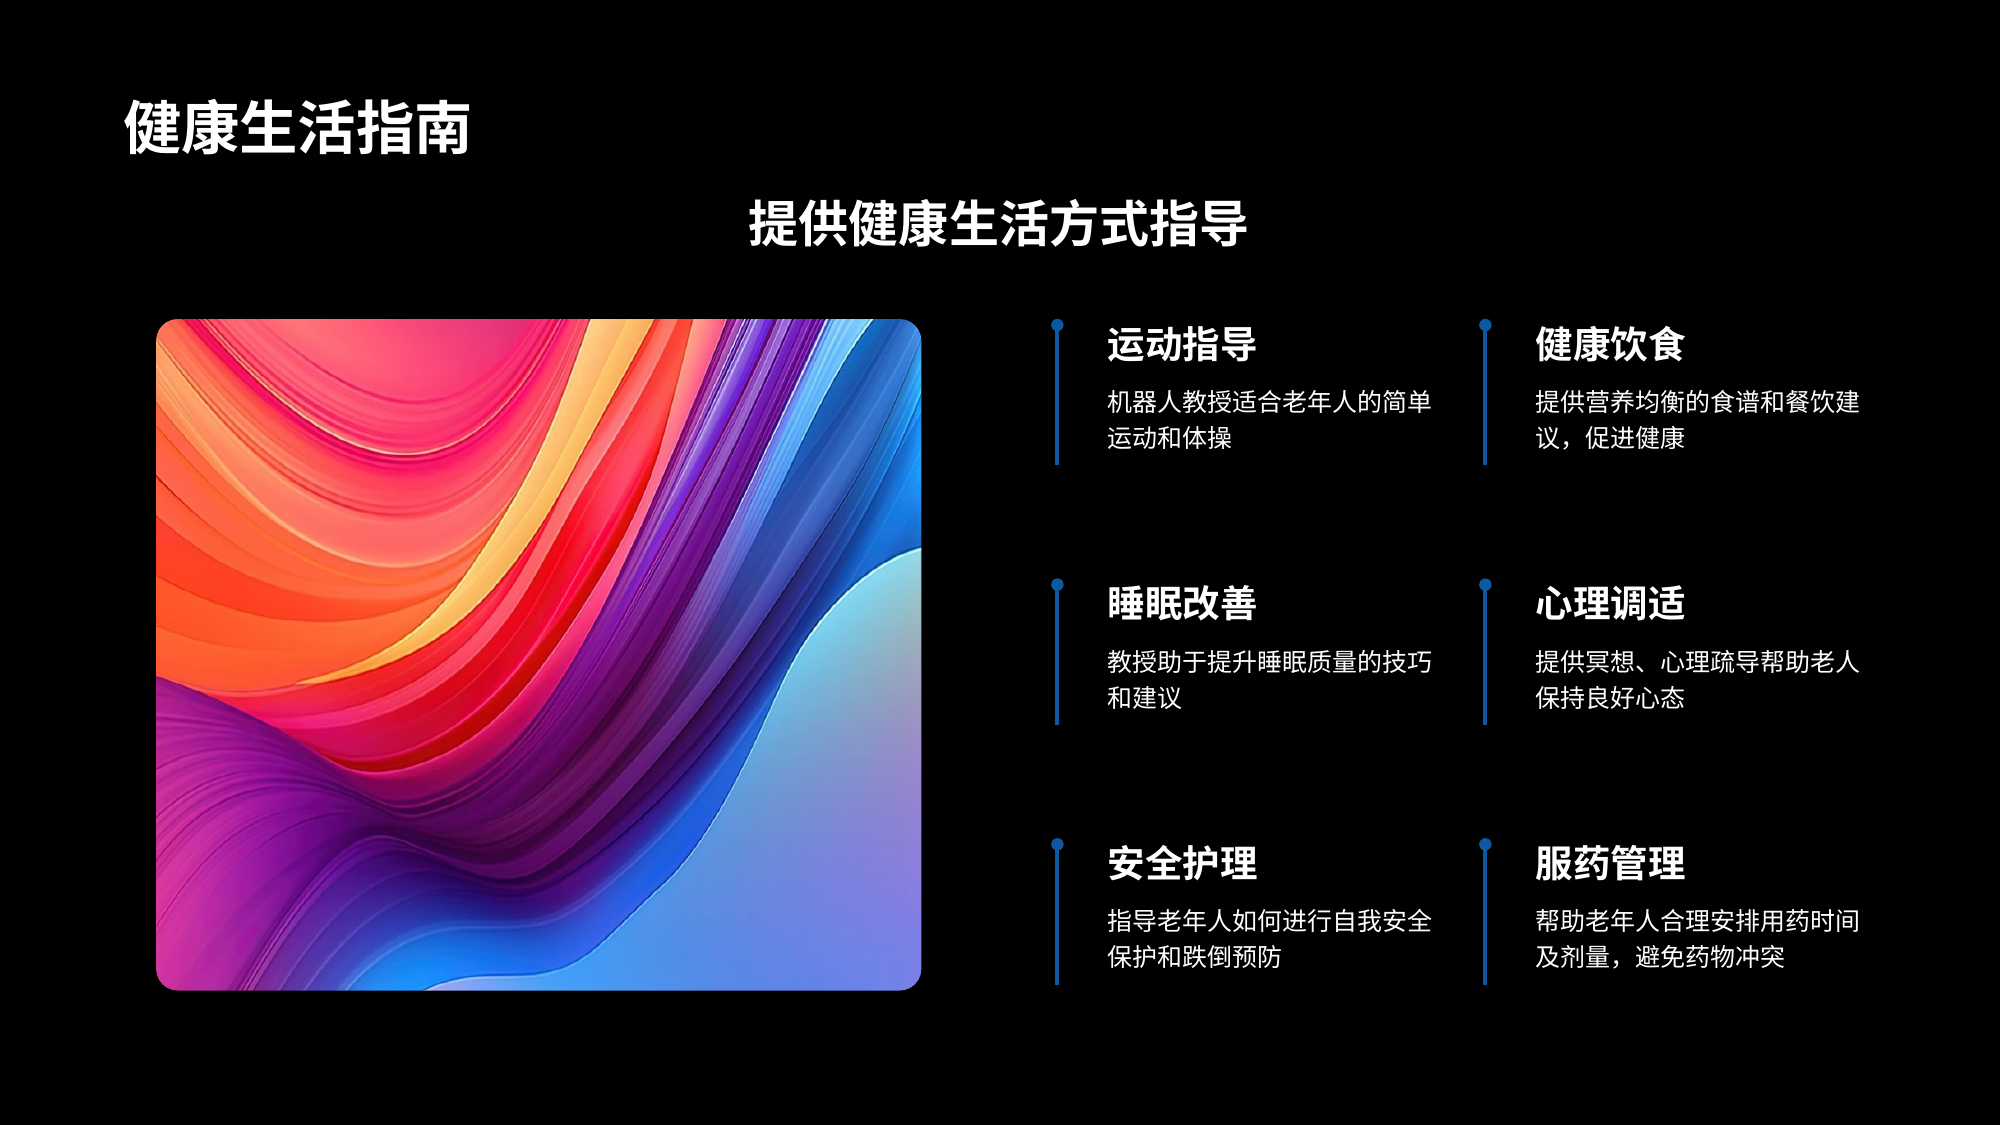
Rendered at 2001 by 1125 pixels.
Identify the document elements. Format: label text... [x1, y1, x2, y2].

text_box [108, 185, 1890, 991]
title 健康生活指南 [108, 21, 1890, 169]
